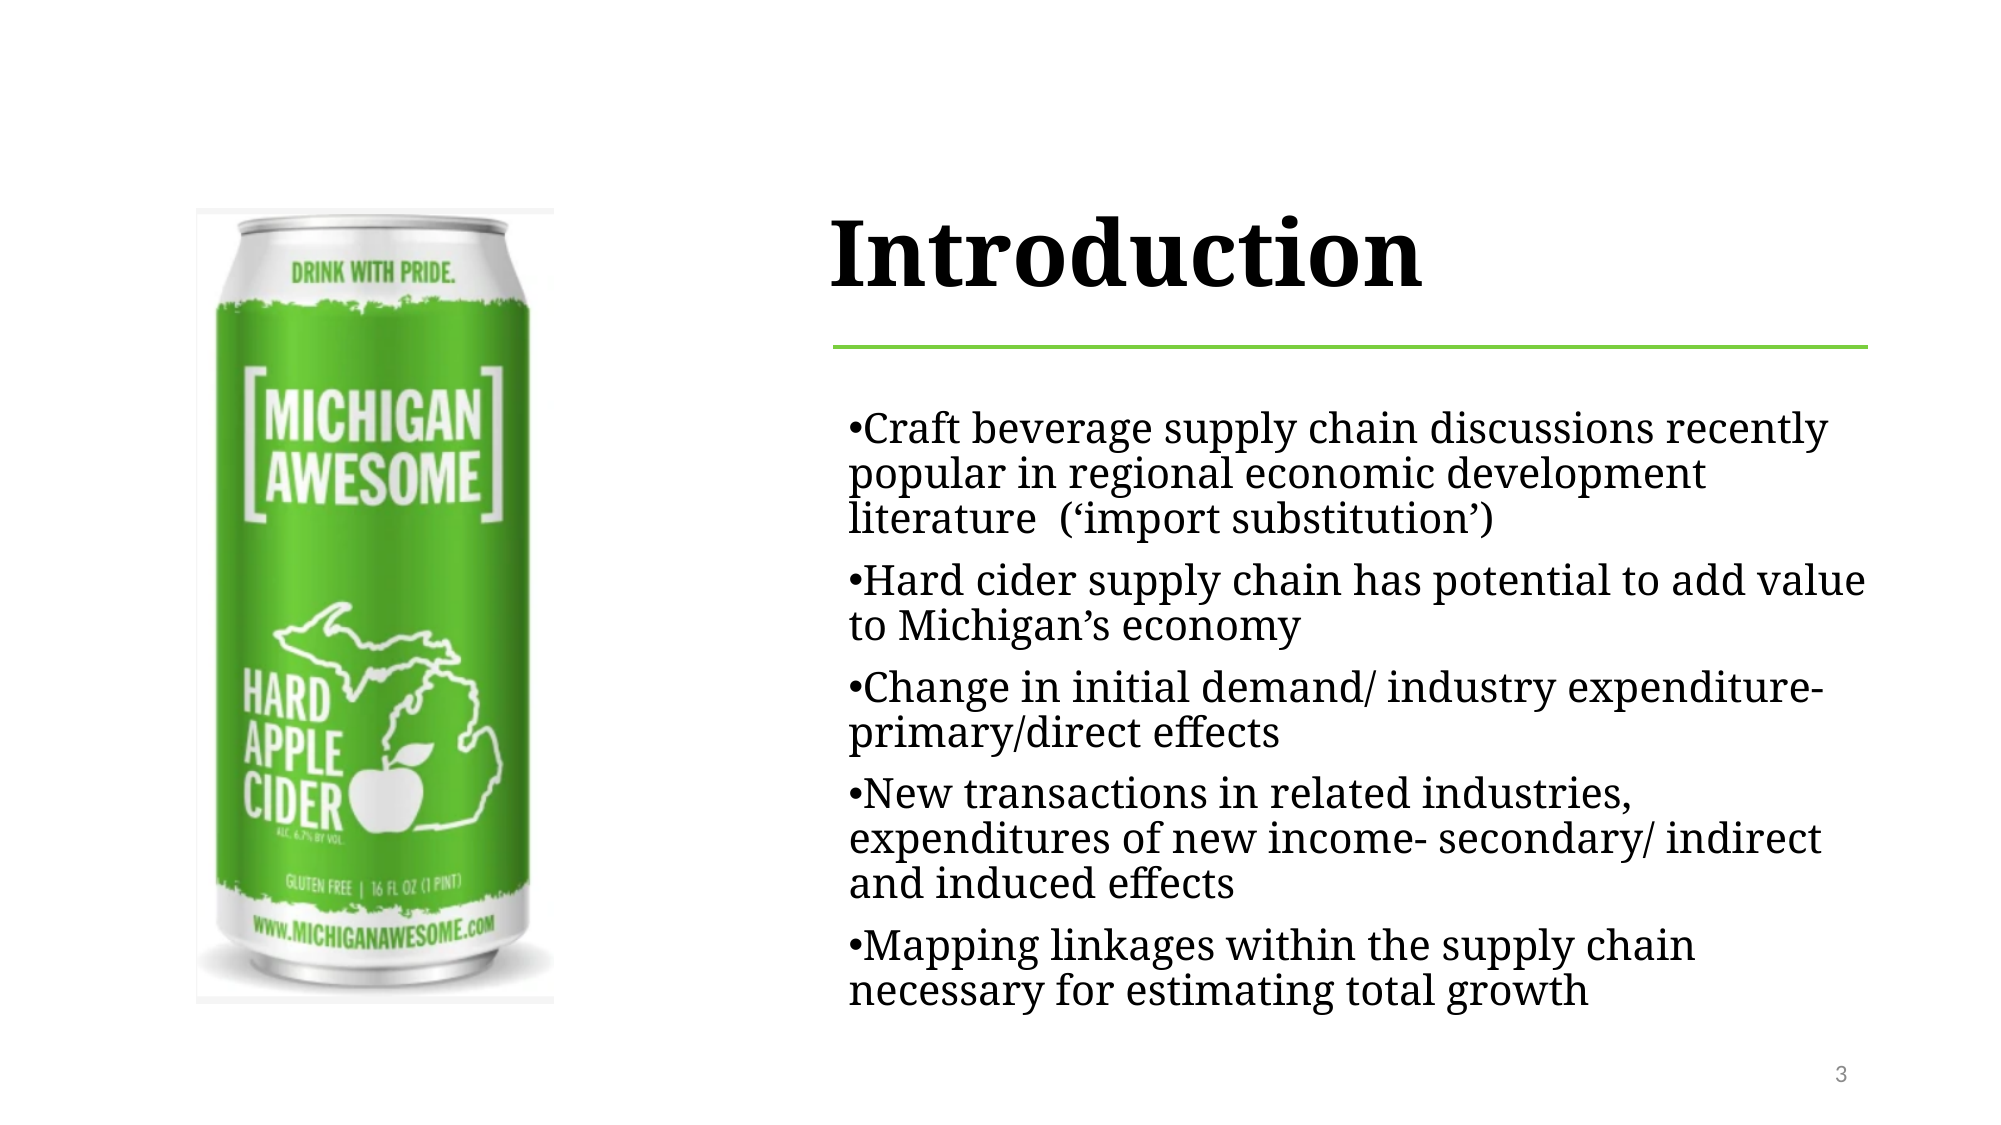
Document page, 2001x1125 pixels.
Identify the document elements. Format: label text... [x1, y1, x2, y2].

slide_number 3 [1412, 1042, 1863, 1103]
list Craft beverage supply chain discussions recently popular in regional economic development literature (‘import substitution’) Hard cider supply chain has potential to add value to Michigan’s economy Change in initial demand/ industry expenditure- primary/direct effects New transactions in related industries, expenditures of new income- secondary/ indirect and induced effects Mapping linkages within the supply chain necessary for estimating total growth [833, 399, 1895, 1064]
title Introduction [814, 103, 1895, 315]
picture [196, 208, 554, 1004]
